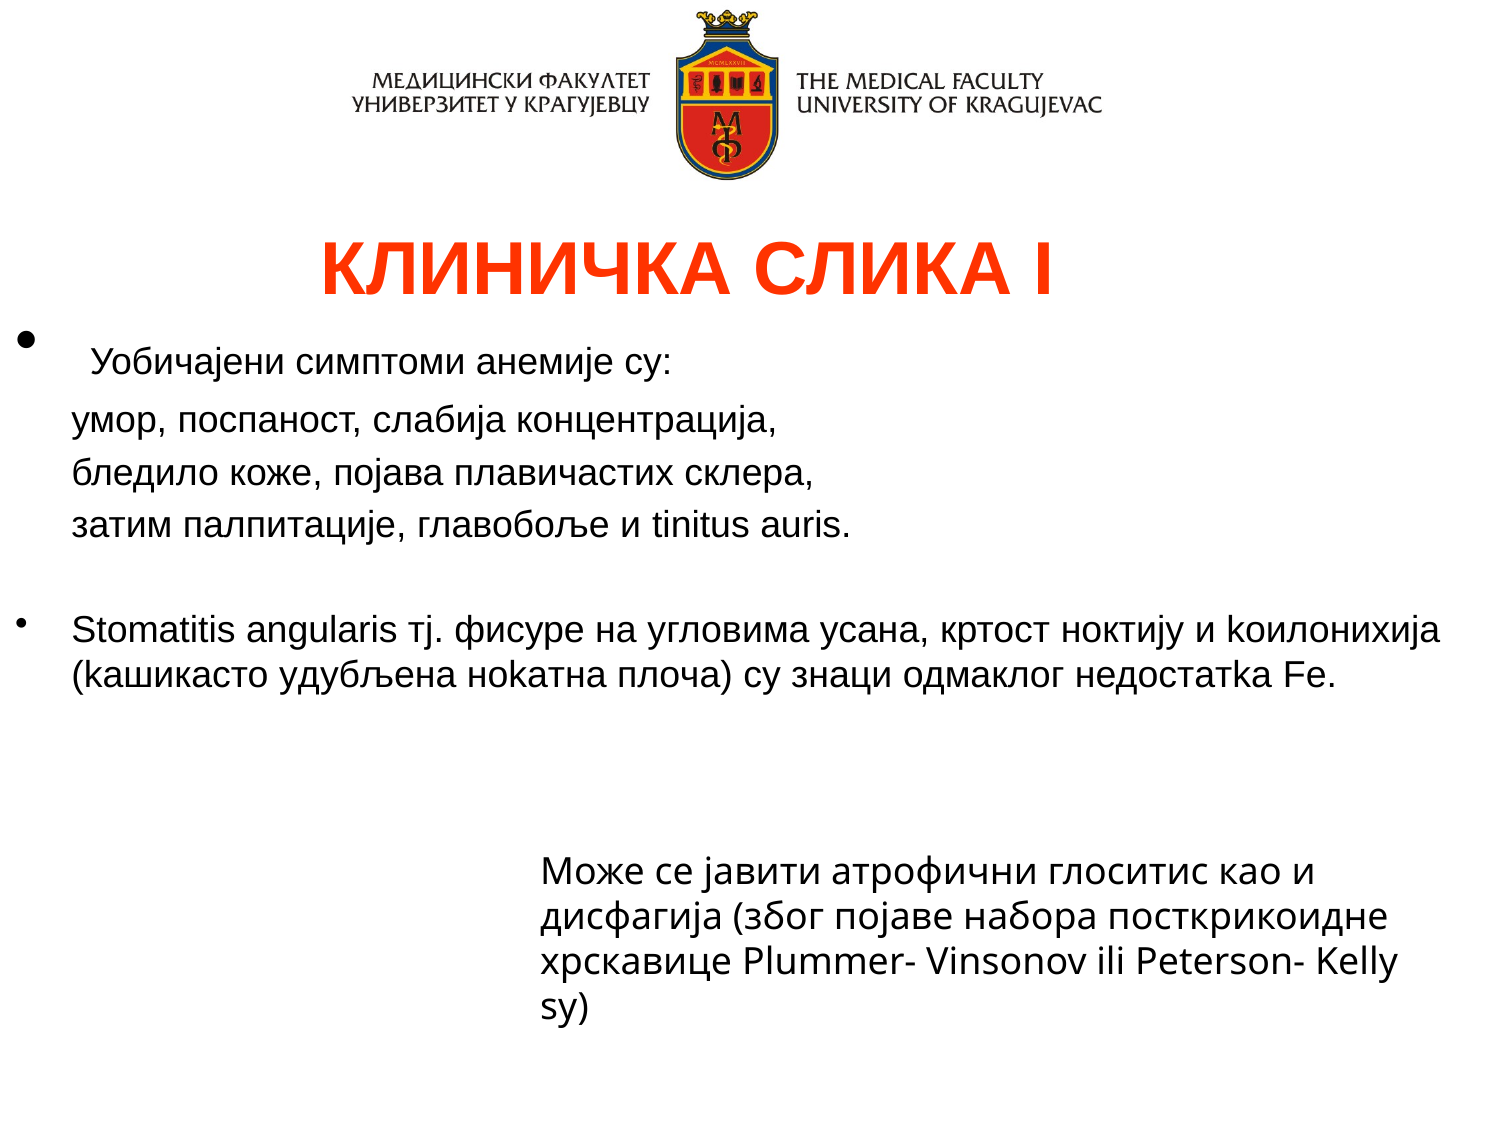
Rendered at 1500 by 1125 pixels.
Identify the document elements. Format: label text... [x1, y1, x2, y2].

list Уобичајени симптоми анемије су: умор, поспаност, слабија концентрација, бледило коже, појава плавичастих склера, затим палпитације, главобоље и tinitus auris. Stomatitis angularis тј. фисуре на угловимa усaнa, кртост нoктију и koилонихија (kaшикасто удубљeнa нokaтна плoчa) су знаци одмaклoг недoстaтka Fe. [0, 299, 1500, 901]
picture [328, 0, 1125, 183]
text_box Може се јавити атрофични глоситис као и дисфагија (због појаве набора посткрикоидне хрскавице Plummer- Vinsonov ili Peterson- Kelly sy) [525, 839, 1471, 1080]
title КЛИНИЧКА СЛИКА I [123, 183, 1252, 299]
